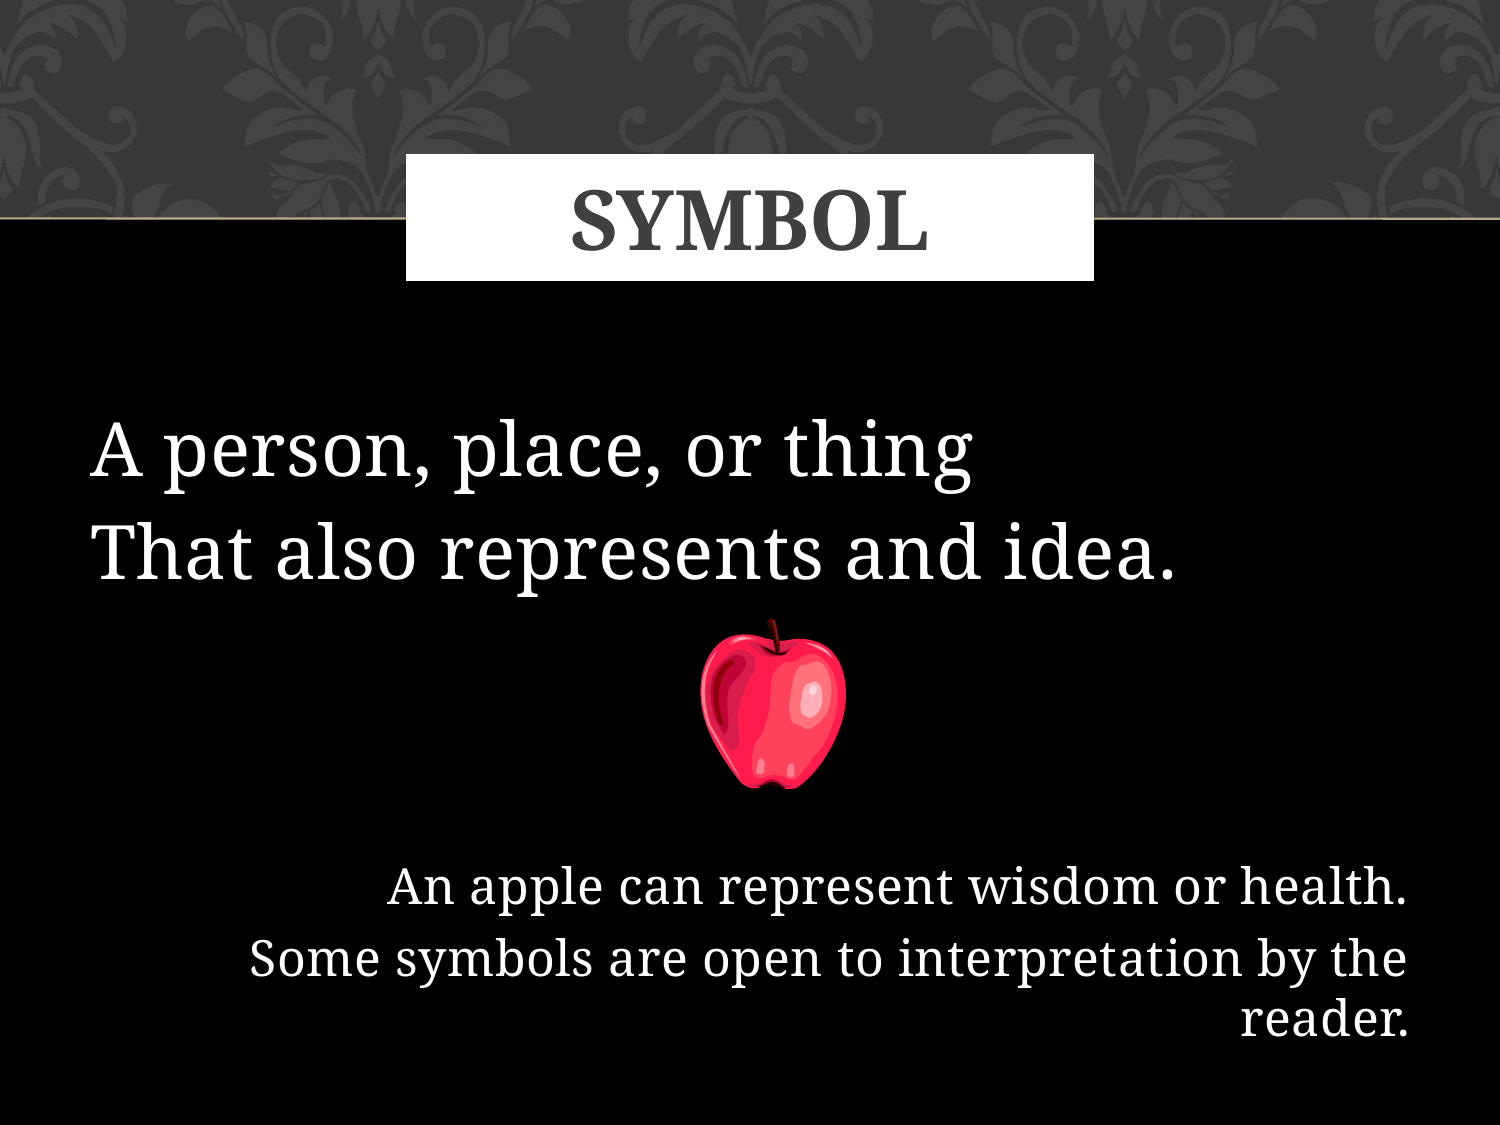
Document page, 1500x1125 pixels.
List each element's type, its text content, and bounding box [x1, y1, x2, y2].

title SYMBOL [406, 154, 1094, 281]
list A person, place, or thing That also represents and idea. An apple can represent wisdom or health. Some symbols are open to interpretation by the reader. [75, 331, 1425, 1000]
picture [683, 608, 856, 796]
